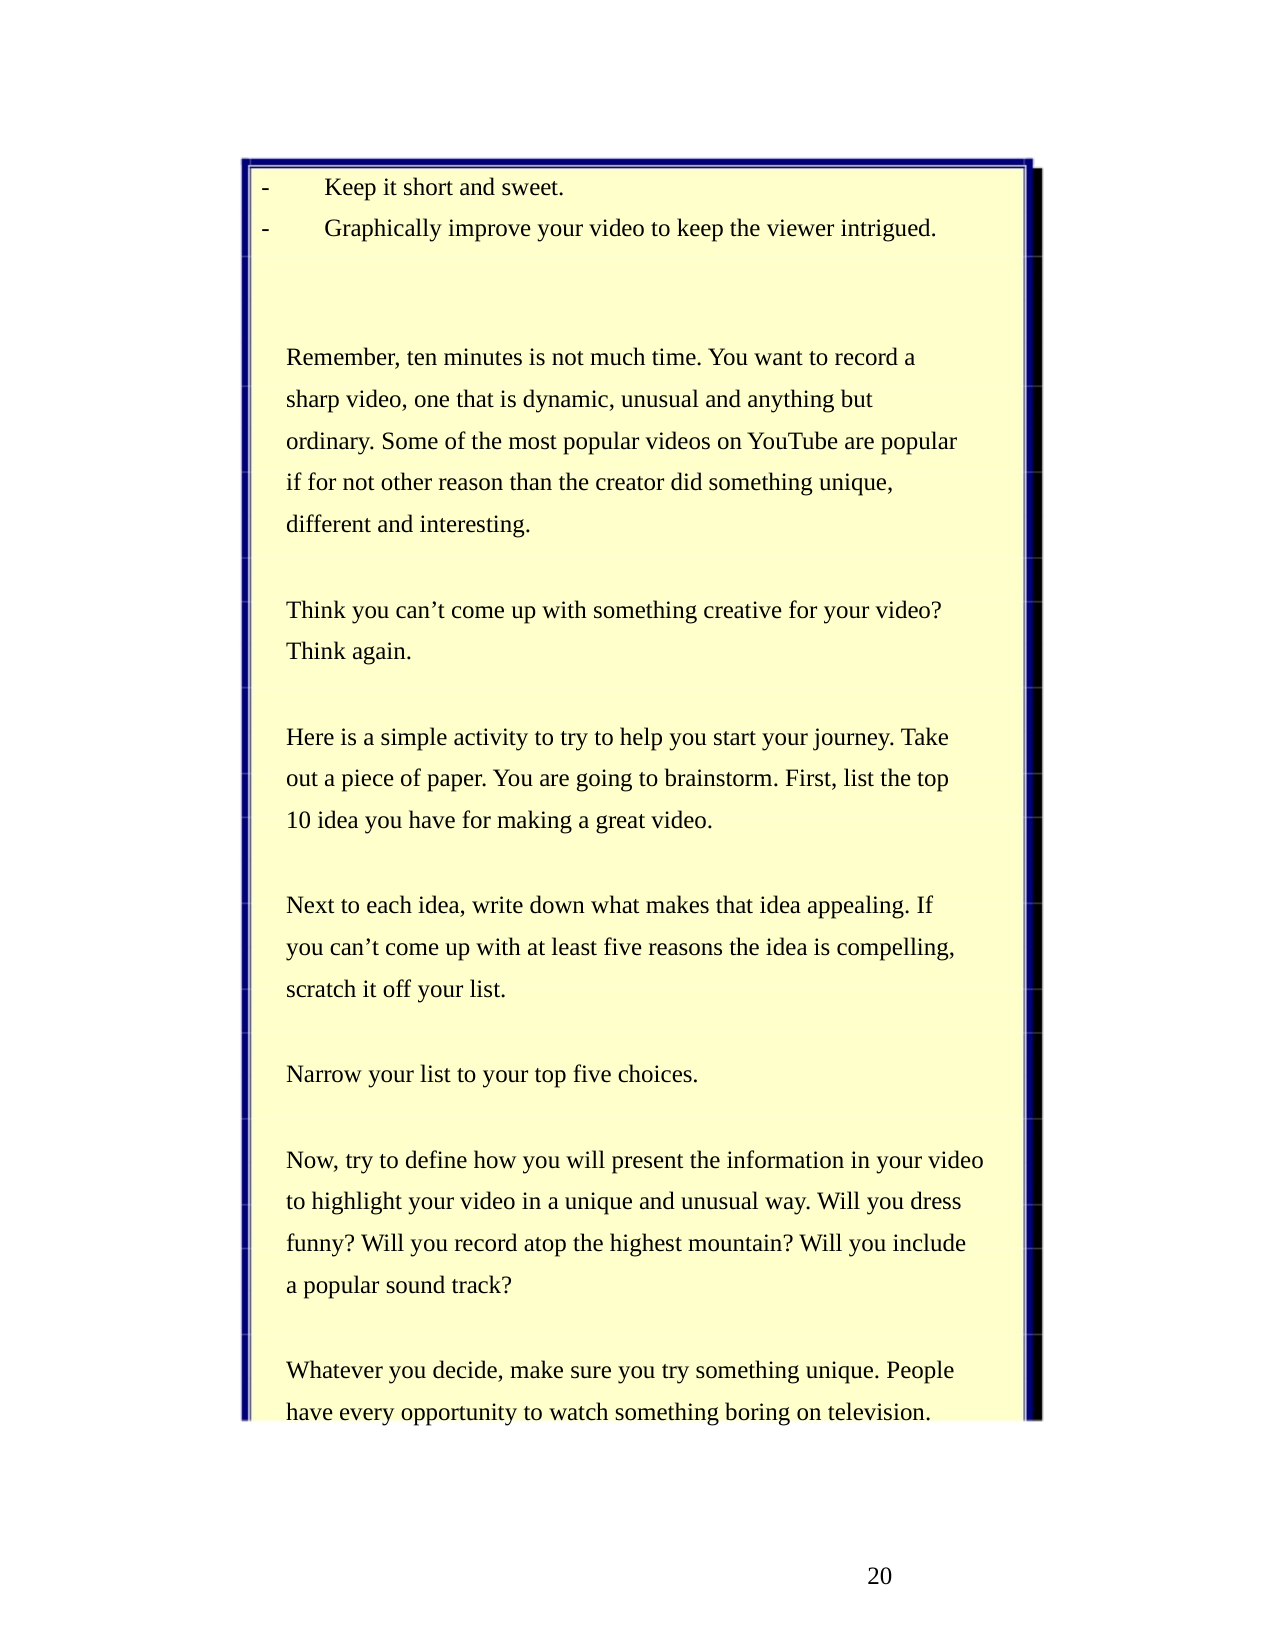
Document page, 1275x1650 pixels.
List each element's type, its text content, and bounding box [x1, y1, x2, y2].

picture [239, 155, 1044, 1424]
text_box Remember, ten minutes is not much time. You want to record a sharp video, one that is dynamic, unusual and anything but ordinary. Some of the most popular videos on YouTube are popular if for not other reason than the creator did something unique, different and interesting. Think you can’t come up with something creative for your video? Think again. Here is a simple activity to try to help you start your journey. Take out a piece of paper. You are going to brainstorm. First, list the top 10 idea you have for making a great video. Next to each idea, write down what makes that idea appealing. If you can’t come up with at least five reasons the idea is compelling, scratch it off your list. Narrow your list to your top five choices. Now, try to define how you will present the information in your video to highlight your video in a unique and unusual way. Will you dress funny? Will you record atop the highest mountain? Will you include a popular sound track? Whatever you decide, make sure you try something unique. People have every opportunity to watch something boring on television. 20 [285, 1431, 985, 1600]
